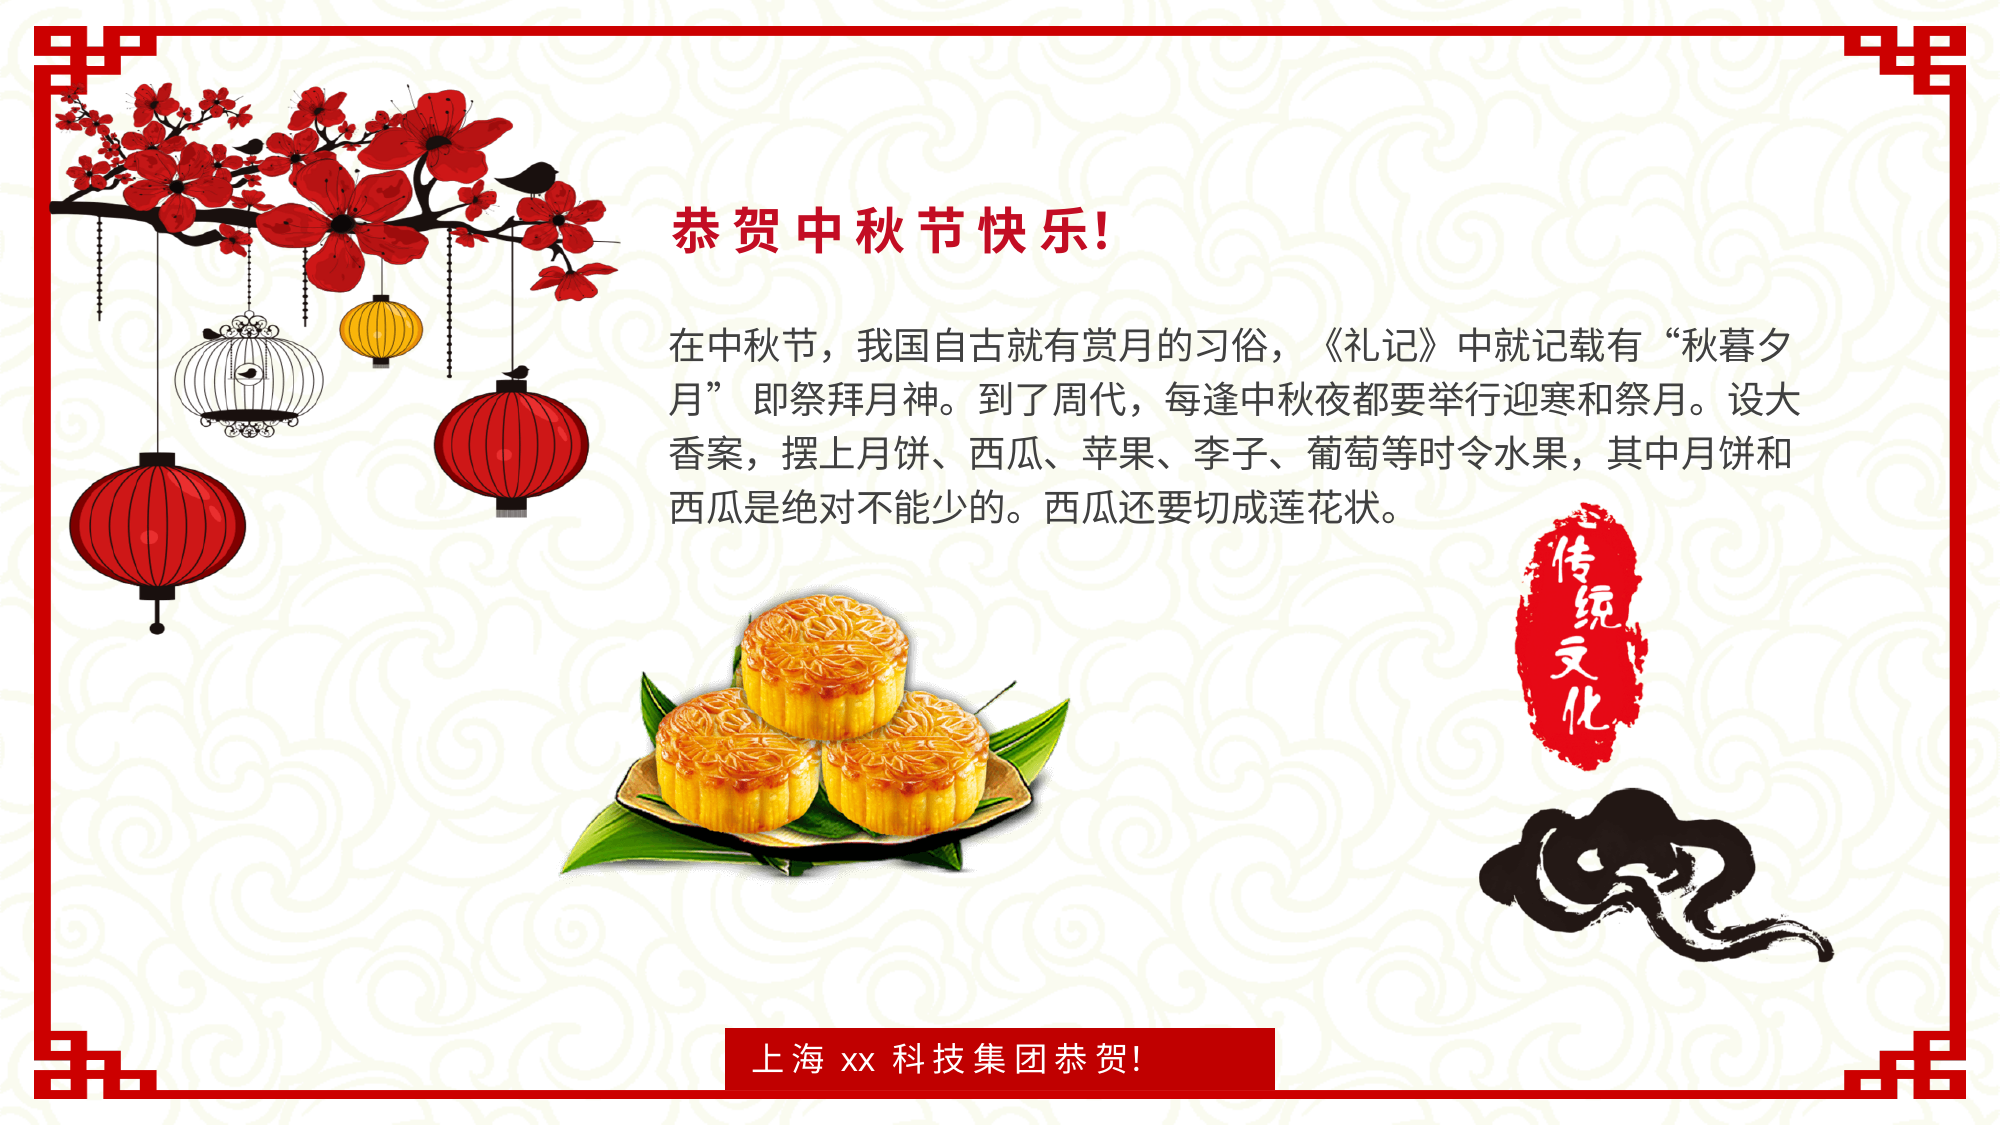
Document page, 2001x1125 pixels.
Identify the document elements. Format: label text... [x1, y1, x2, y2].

text_box 在中秋节，我国自古就有赏月的习俗，《礼记》中就记载有“秋暮夕月” 即祭拜月神。到了周代，每逢中秋夜都要举行迎寒和祭月。设大香案，摆上月饼、西瓜、苹果、李子、葡萄等时令水果，其中月饼和西瓜是绝对不能少的。西瓜还要切成莲花状。 [654, 305, 1835, 537]
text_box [725, 1029, 1275, 1089]
text_box 恭 贺 中 秋 节 快 乐！ [656, 191, 1241, 267]
picture [0, 0, 2000, 1125]
